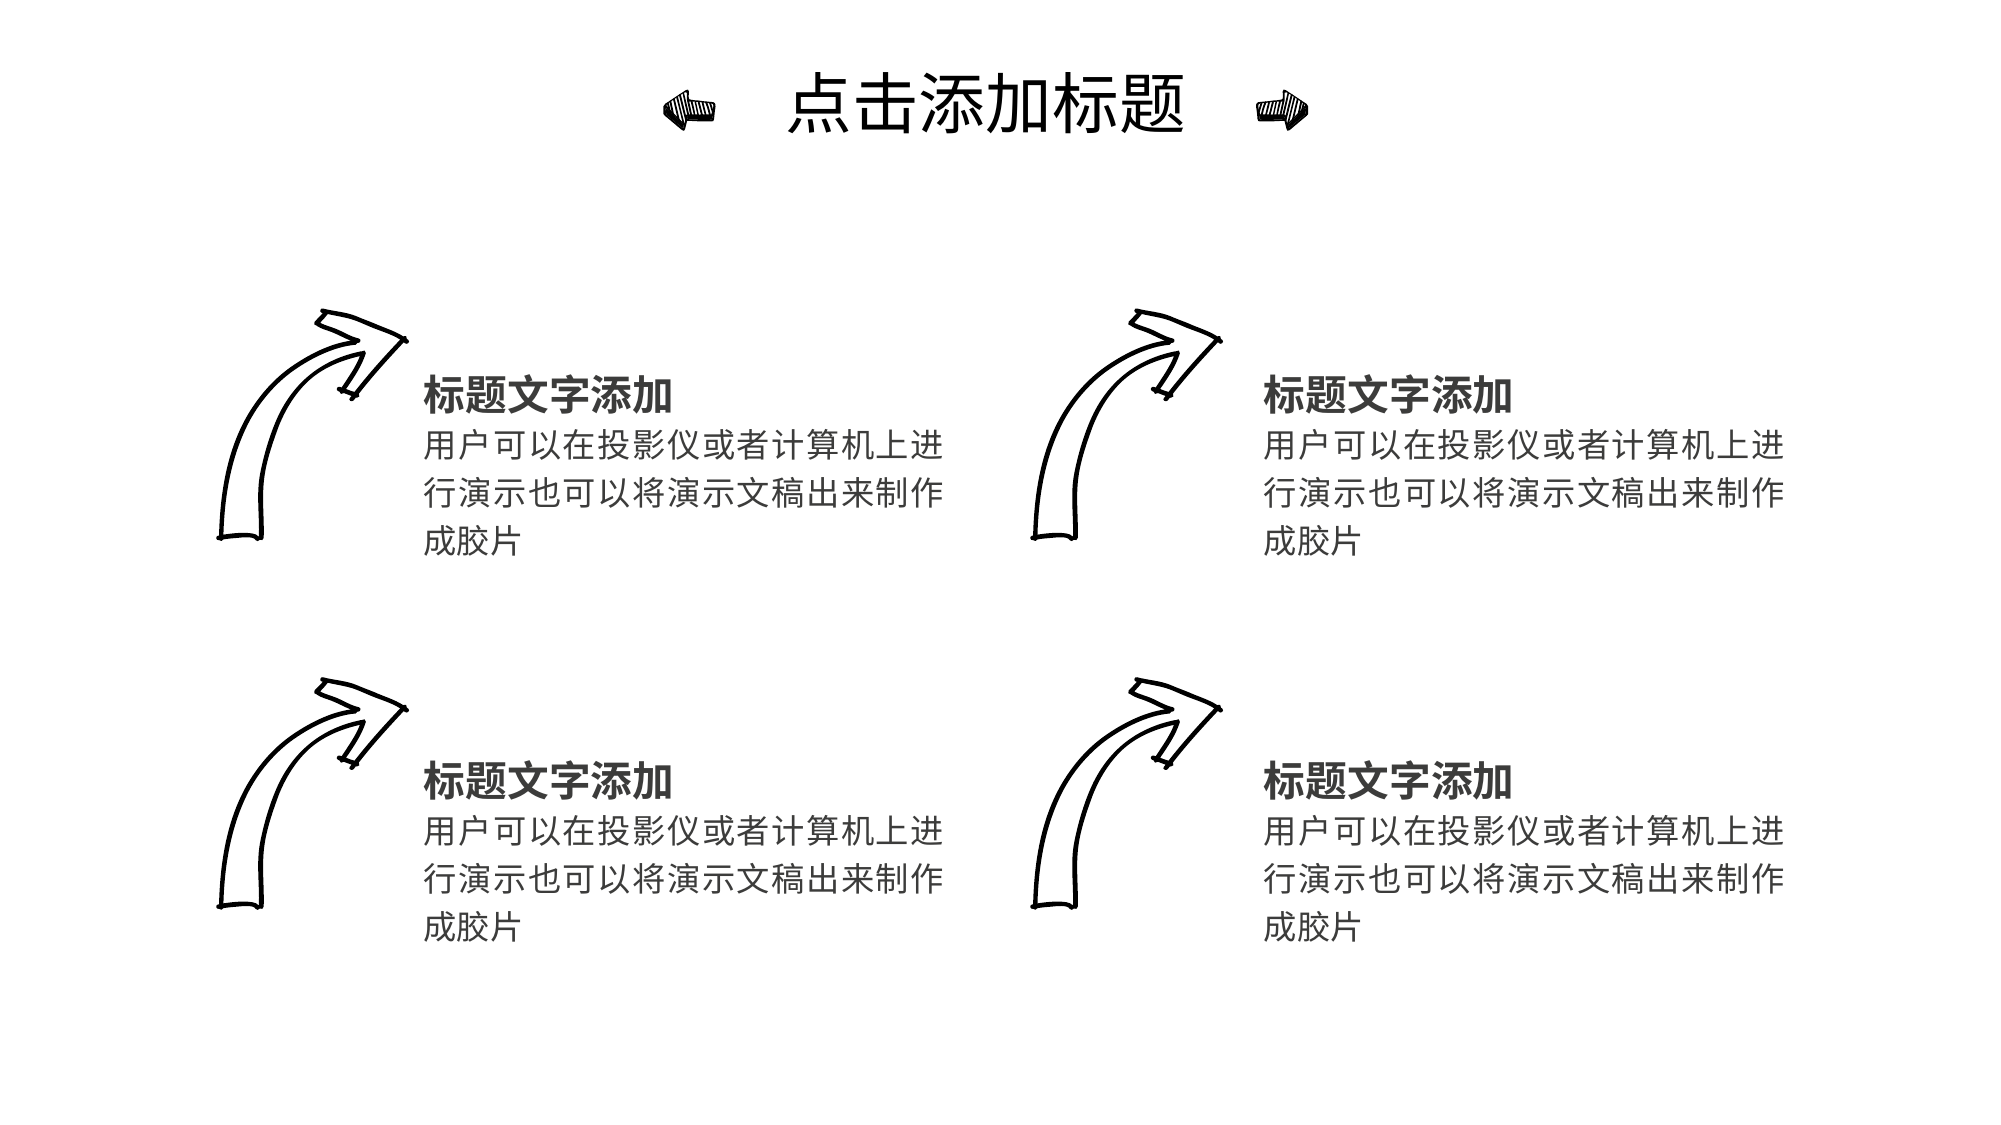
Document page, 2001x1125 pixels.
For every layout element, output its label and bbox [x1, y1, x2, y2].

text_box [663, 54, 1309, 151]
text_box [1249, 737, 1800, 950]
picture [1029, 676, 1224, 911]
text_box [408, 737, 960, 956]
picture [215, 676, 409, 911]
picture [1029, 307, 1224, 542]
text_box [408, 350, 960, 570]
text_box [1249, 350, 1800, 563]
picture [215, 307, 409, 542]
